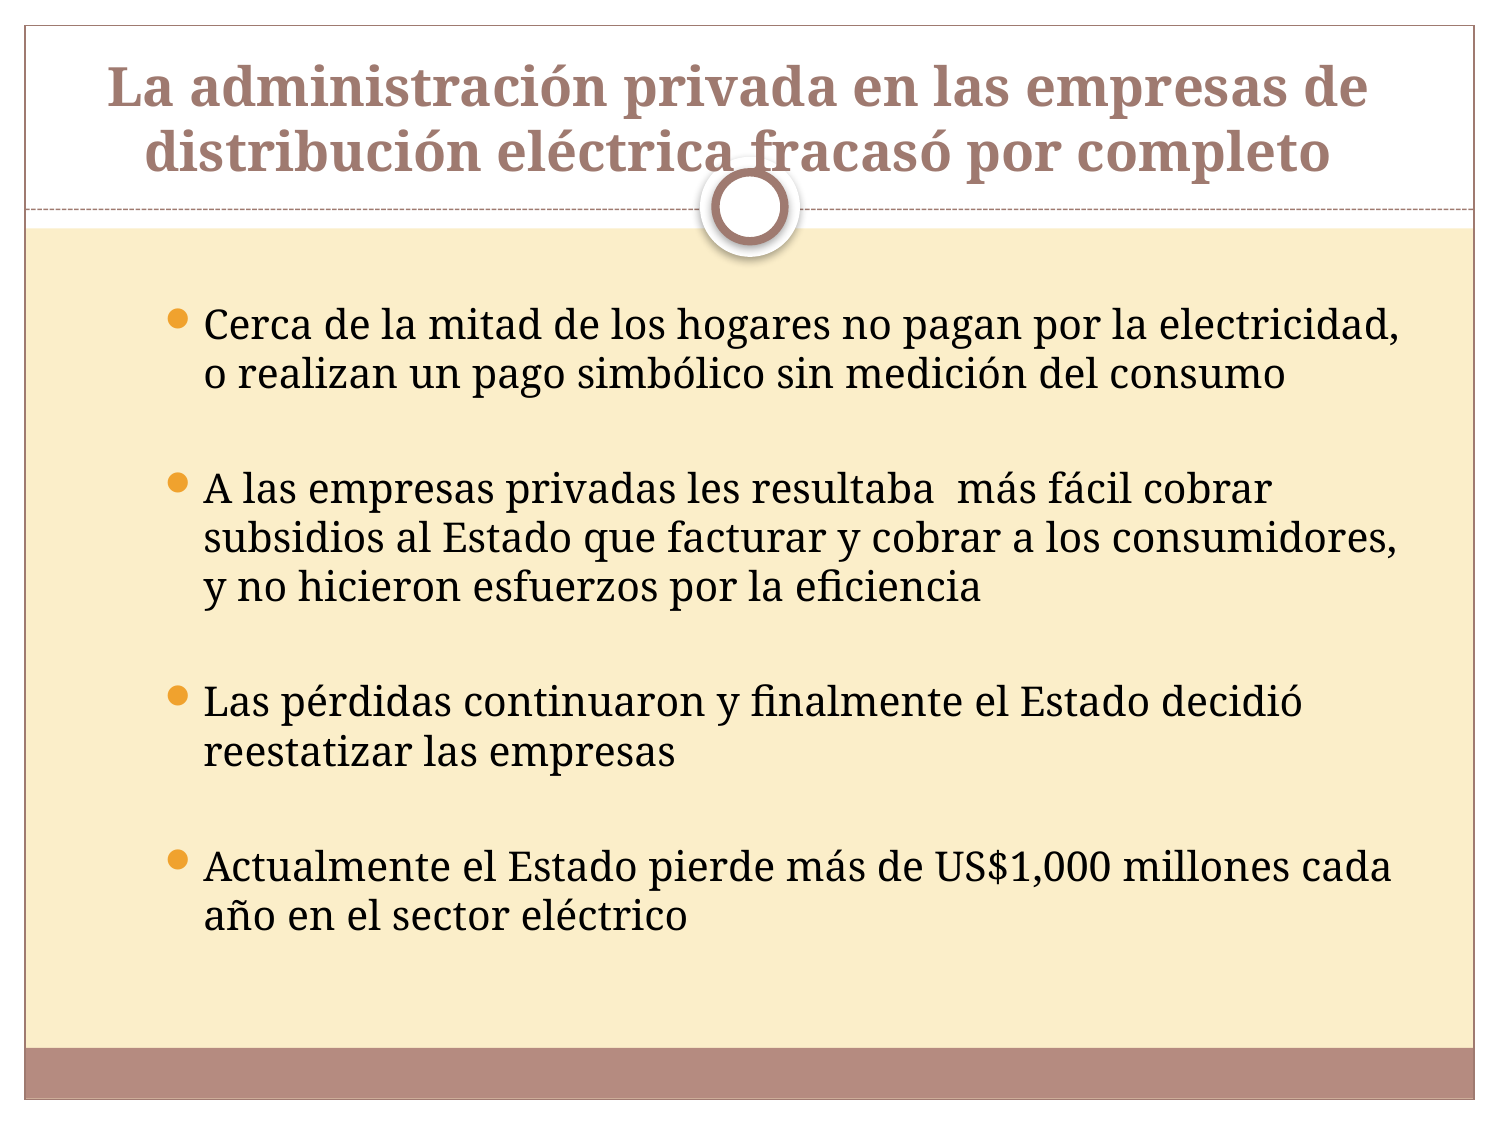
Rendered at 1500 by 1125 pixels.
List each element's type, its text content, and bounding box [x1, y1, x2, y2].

title La administración privada en las empresas de distribución eléctrica fracasó por completo [53, 45, 1425, 220]
list Cerca de la mitad de los hogares no pagan por la electricidad, o realizan un pago simbólico sin medición del consumo A las empresas privadas les resultaba más fácil cobrar subsidios al Estado que facturar y cobrar a los consumidores, y no hicieron esfuerzos por la eficiencia Las pérdidas continuaron y finalmente el Estado decidió reestatizar las empresas Actualmente el Estado pierde más de US$1,000 millones cada año en el sector eléctrico [150, 290, 1425, 988]
